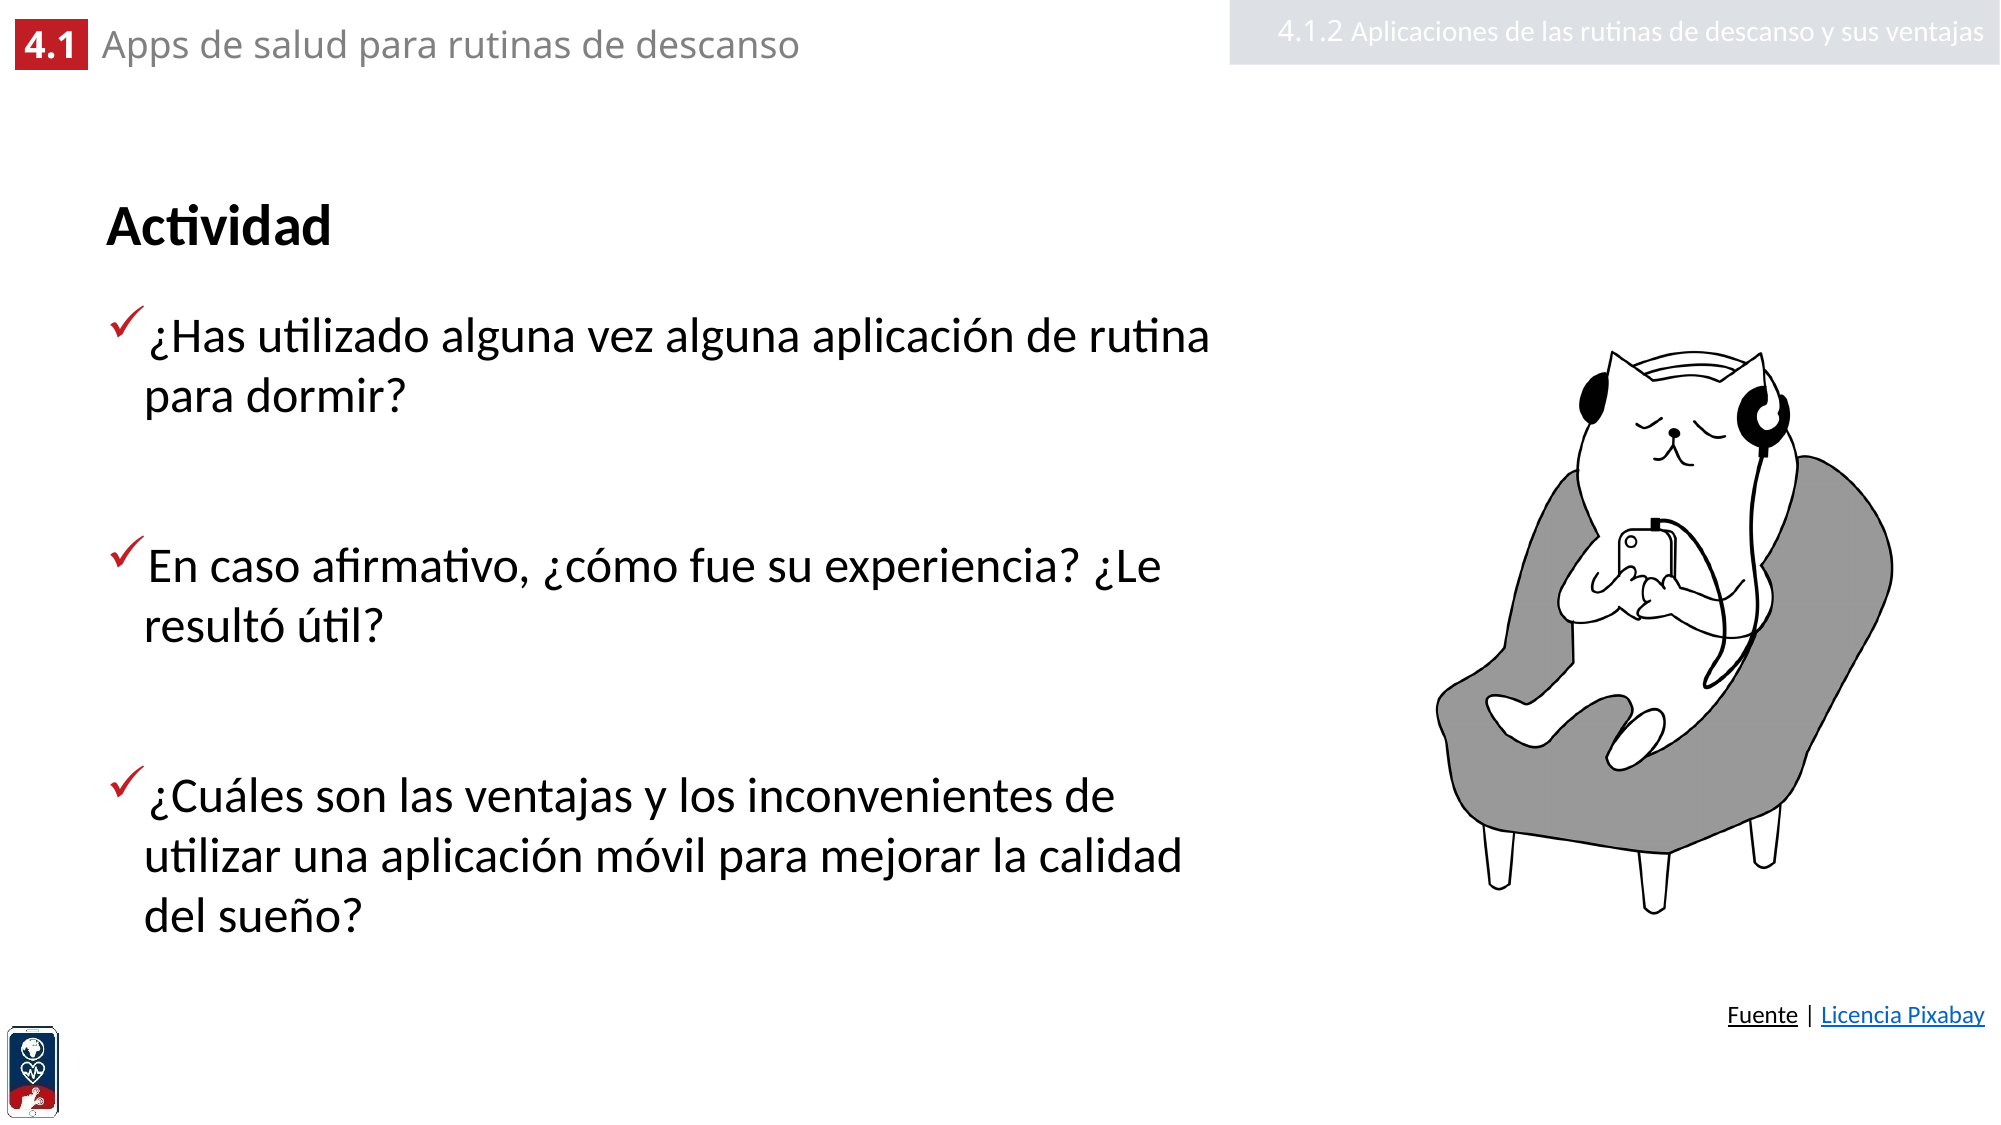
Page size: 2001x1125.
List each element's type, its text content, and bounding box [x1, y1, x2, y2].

text_box Fuente | Licencia Pixabay [1604, 991, 2000, 1036]
list ¿Has utilizado alguna vez alguna aplicación de rutina para dormir? En caso afirmativo, ¿cómo fue su experiencia? ¿Le resultó útil? ¿Cuáles son las ventajas y los inconvenientes de utilizar una aplicación móvil para mejorar la calidad del sueño? [91, 295, 1243, 1098]
picture [7, 1026, 59, 1118]
text_box 4.1.2 Aplicaciones de las rutinas de descanso y sus ventajas [1229, 0, 2000, 65]
picture [1415, 323, 1909, 923]
title Actividad [91, 177, 1961, 276]
